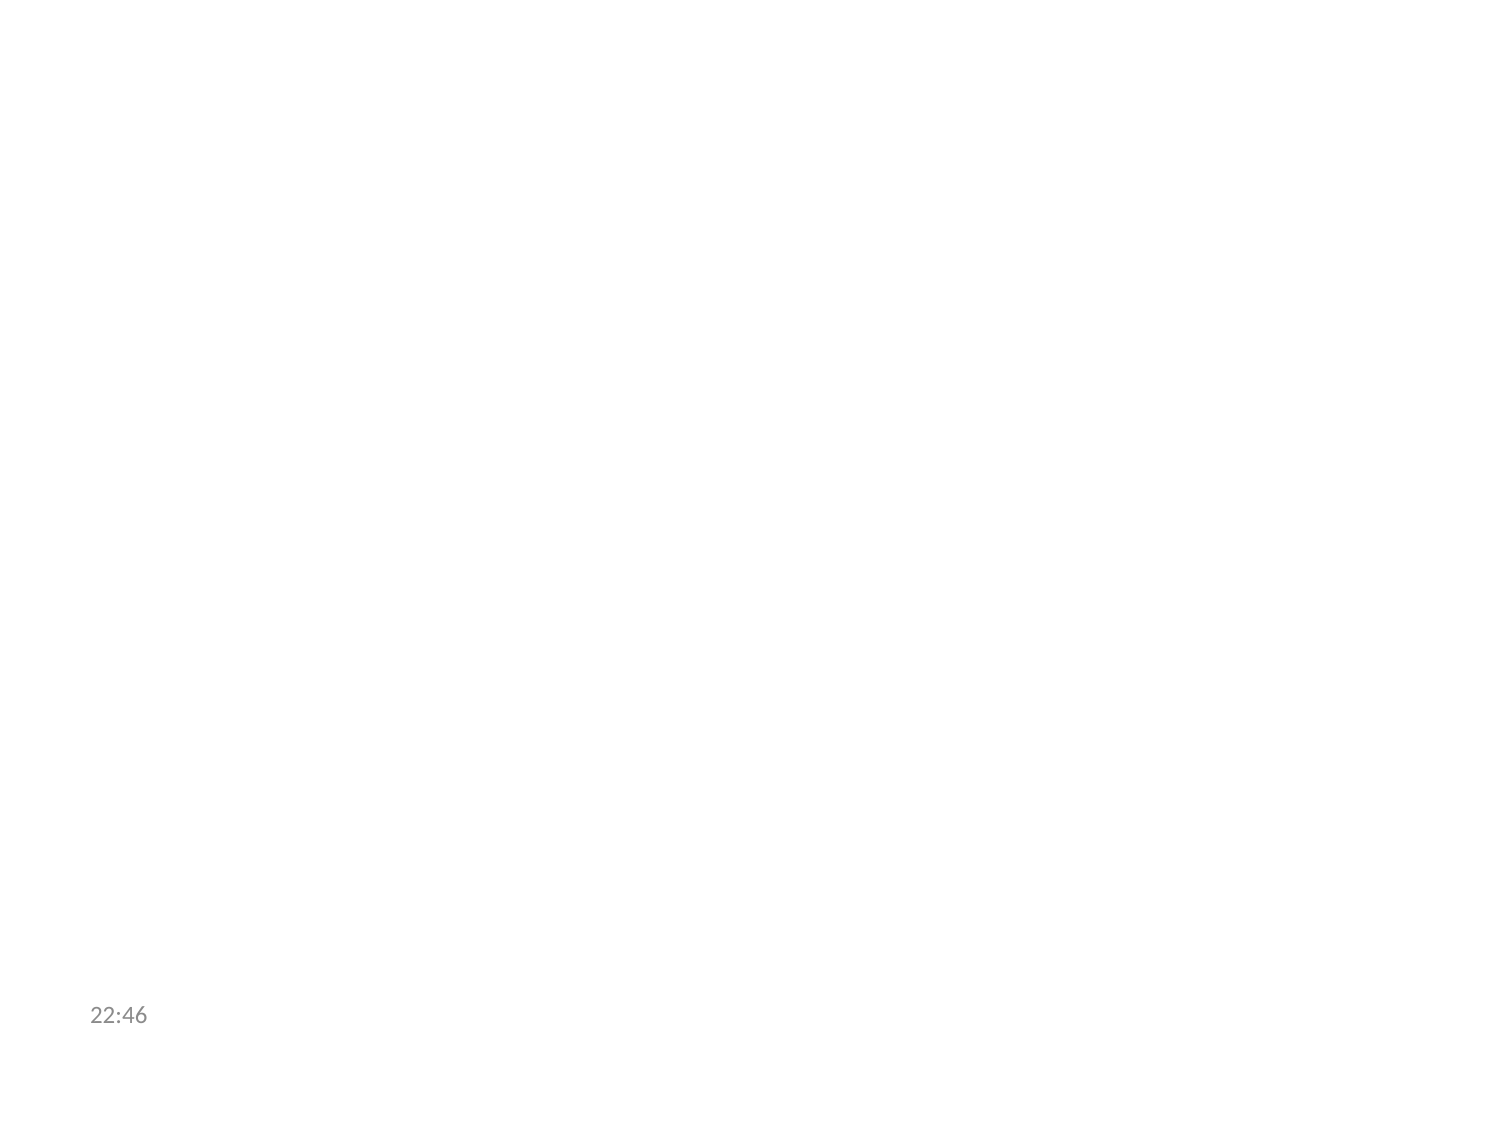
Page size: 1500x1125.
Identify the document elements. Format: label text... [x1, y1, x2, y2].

text_box 15:35 [75, 983, 425, 1044]
